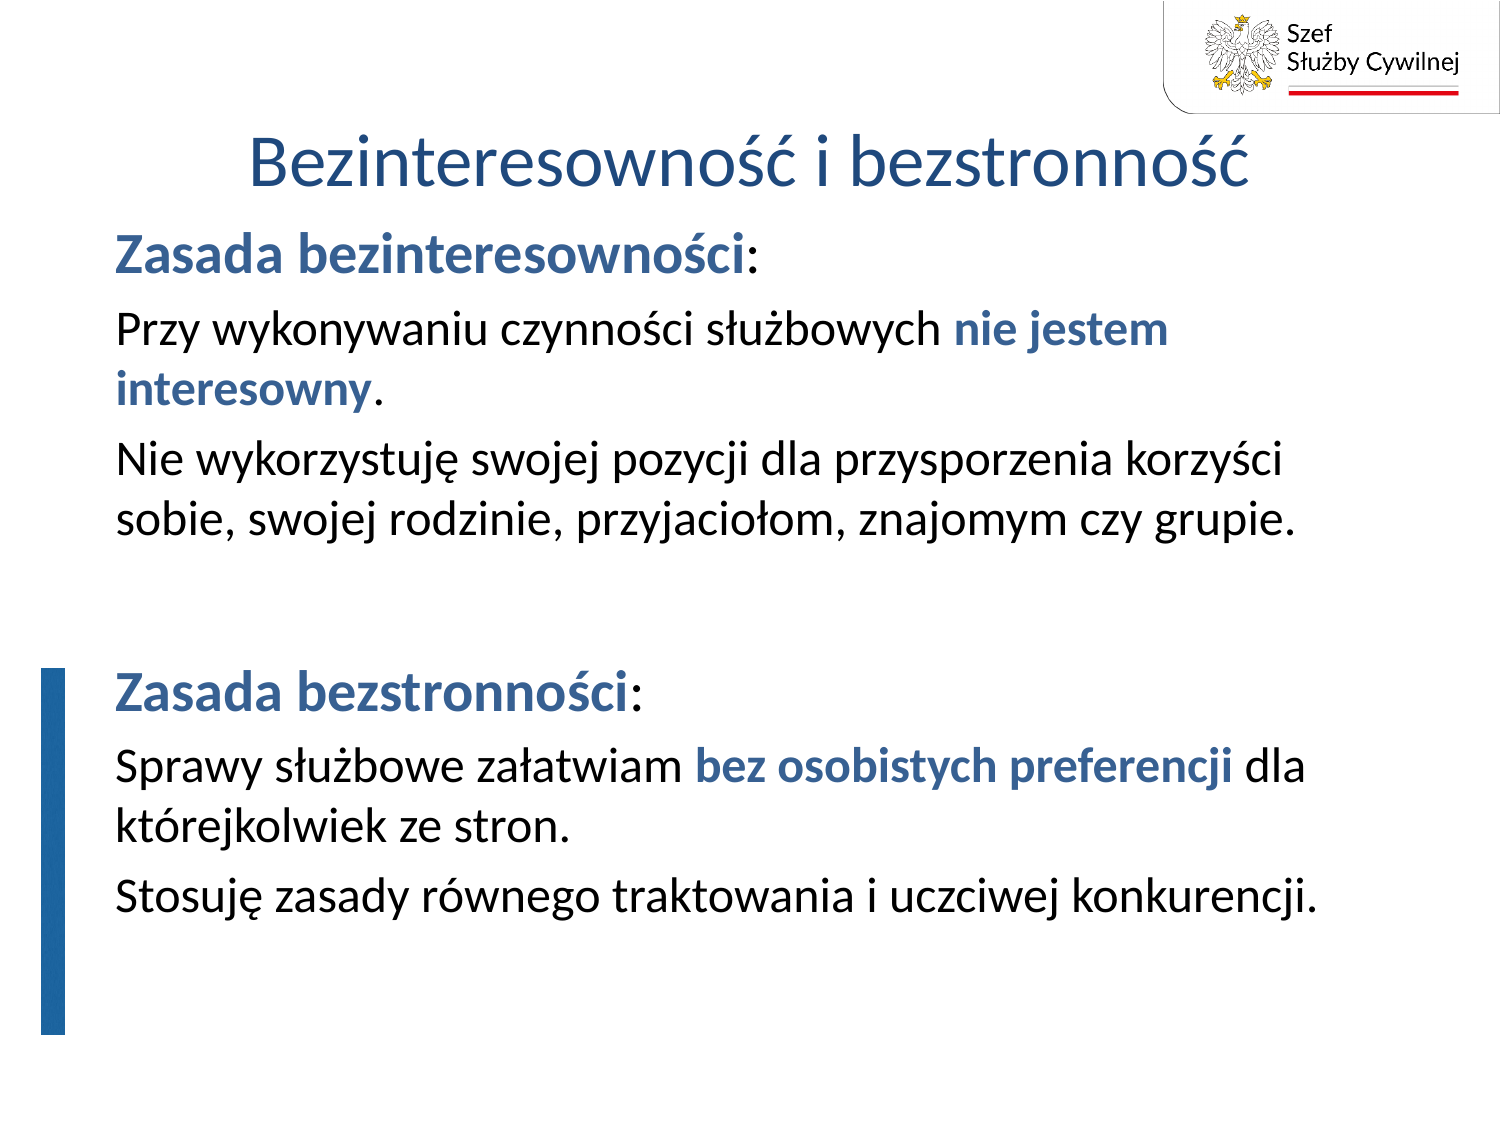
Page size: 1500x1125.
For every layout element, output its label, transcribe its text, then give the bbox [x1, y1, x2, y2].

text_box Zasada bezstronności: Sprawy służbowe załatwiam bez osobistych preferencji dla którejkolwiek ze stron. Stosuję zasady równego traktowania i uczciwej konkurencji. [100, 645, 1400, 965]
list Zasada bezinteresowności: Przy wykonywaniu czynności służbowych nie jestem interesowny. Nie wykorzystuję swojej pozycji dla przysporzenia korzyści sobie, swojej rodzinie, przyjaciołom, znajomym czy grupie. [100, 208, 1401, 563]
title Bezinteresowność i bezstronność [100, 104, 1400, 208]
picture [41, 668, 65, 1035]
picture [1163, 0, 1500, 114]
